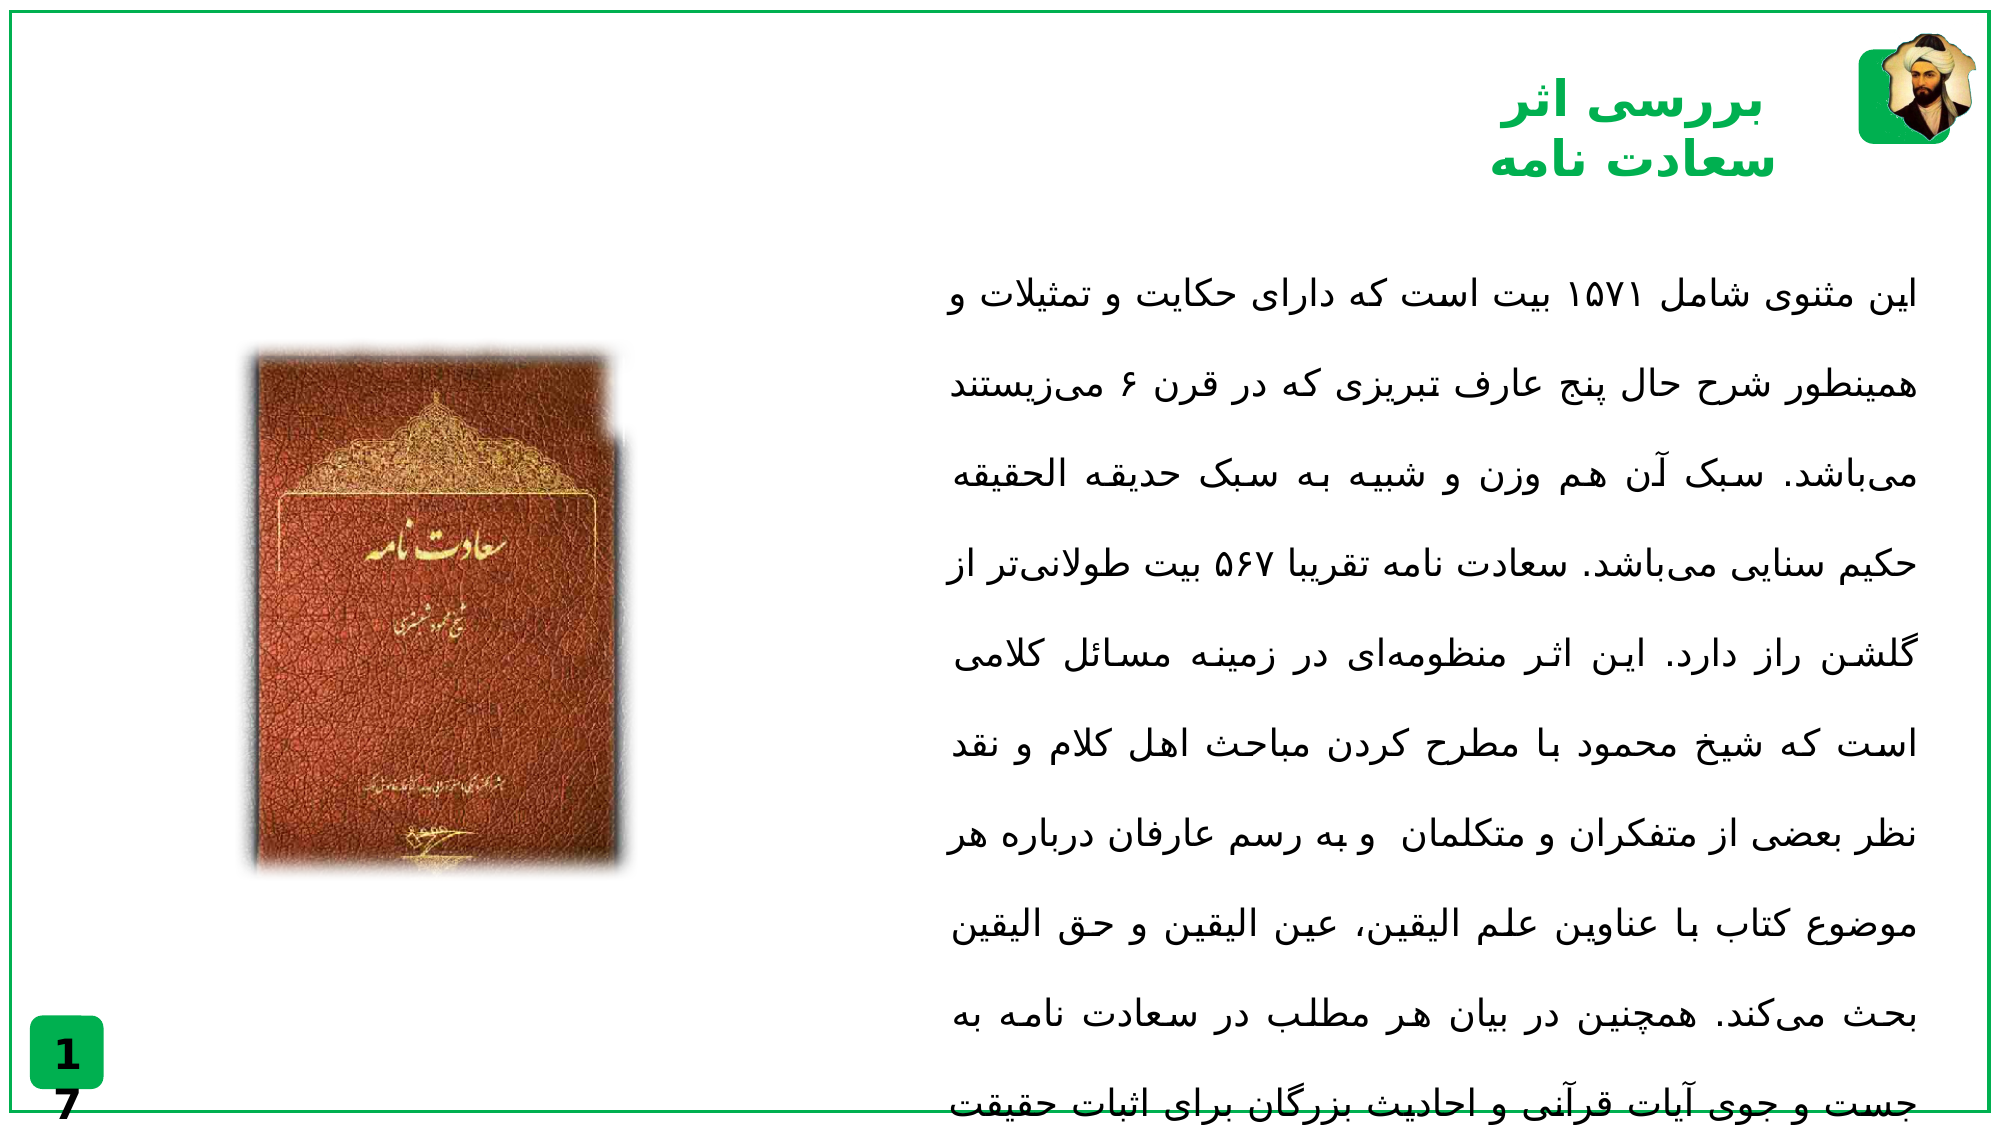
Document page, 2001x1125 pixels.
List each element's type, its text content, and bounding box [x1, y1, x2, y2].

text_box این مثنوی شامل ۱۵۷۱ بیت است که دارای حکایت و تمثیلات و همینطور شرح حال پنج عارف تبریزی که در قرن ۶ می‌زیستند می‌باشد‌. سبک آن هم وزن و شبیه به سبک حدیقه الحقیقه حکیم سنایی می‌باشد. سعادت نامه تقریبا ۵۶۷ بیت طولانی‌تر از گلشن راز دارد. این اثر منظومه‌ای در زمینه مسائل کلامی است که شیخ محمود با مطرح کردن مباحث اهل کلام و نقد نظر بعضی از متفکران و متکلمان و به رسم عارفان درباره هر موضوع کتاب با عناوین علم الیقین، عین الیقین و حق الیقین بحث می‌کند. همچنین در بیان هر مطلب در سعادت نامه به جست‌ و جوی آیات قرآنی و احادیث بزرگان برای اثبات حقیقت مطلب پرداخته است. [932, 216, 1933, 1125]
picture [0, 308, 884, 911]
text_box بررسی اثر سعادت نامه [1392, 58, 1875, 194]
picture [1876, 23, 1989, 158]
text_box 17 [30, 1020, 106, 1125]
